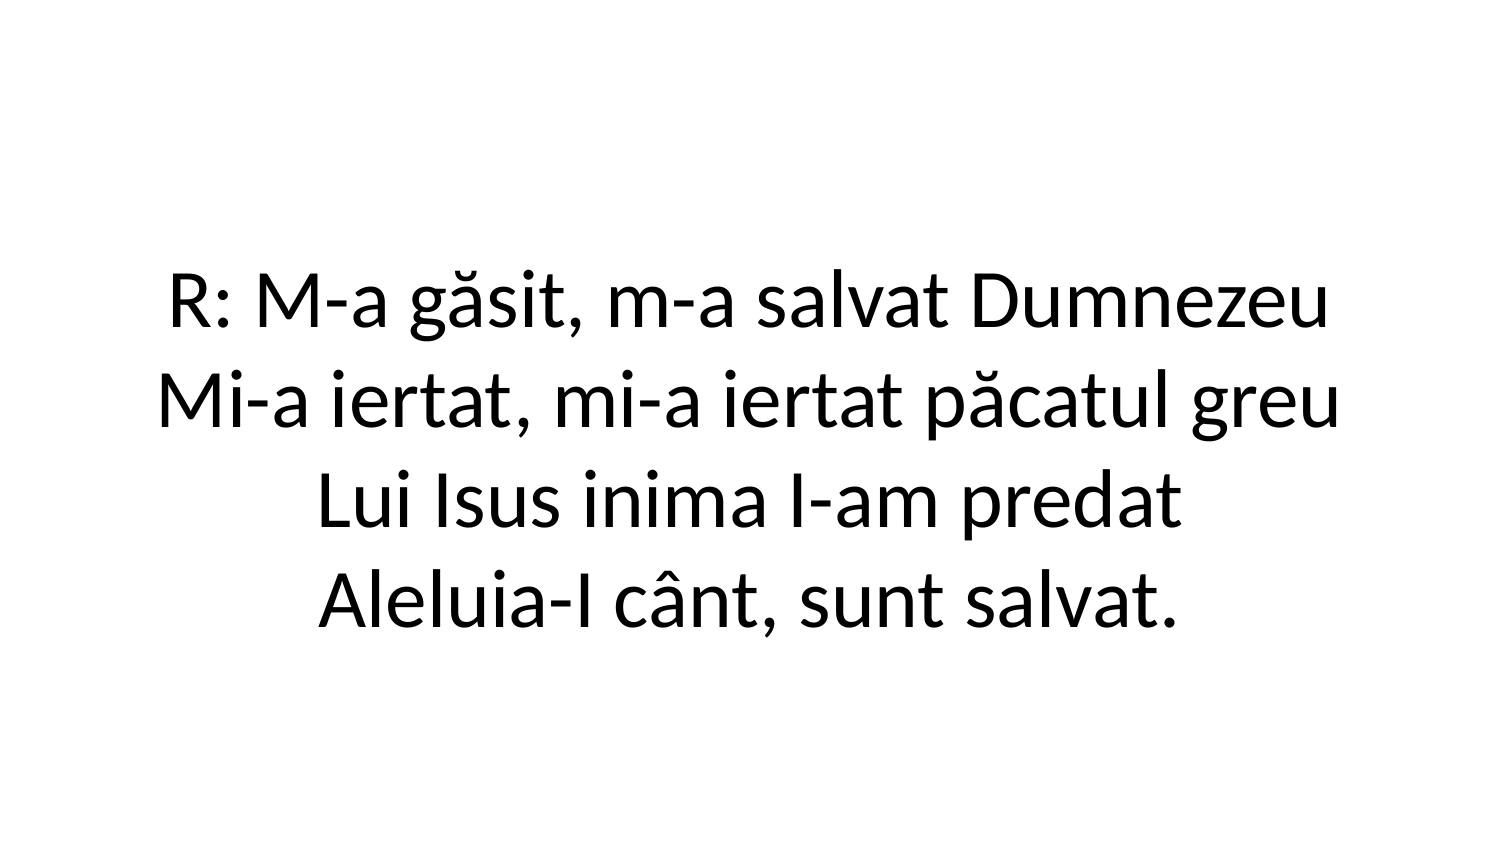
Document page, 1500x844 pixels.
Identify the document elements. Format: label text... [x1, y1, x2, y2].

text_box R: M-a găsit, m-a salvat Dumnezeu Mi-a iertat, mi-a iertat păcatul greu Lui Isus inima I-am predat Aleluia-I cânt, sunt salvat. [141, 192, 1359, 652]
